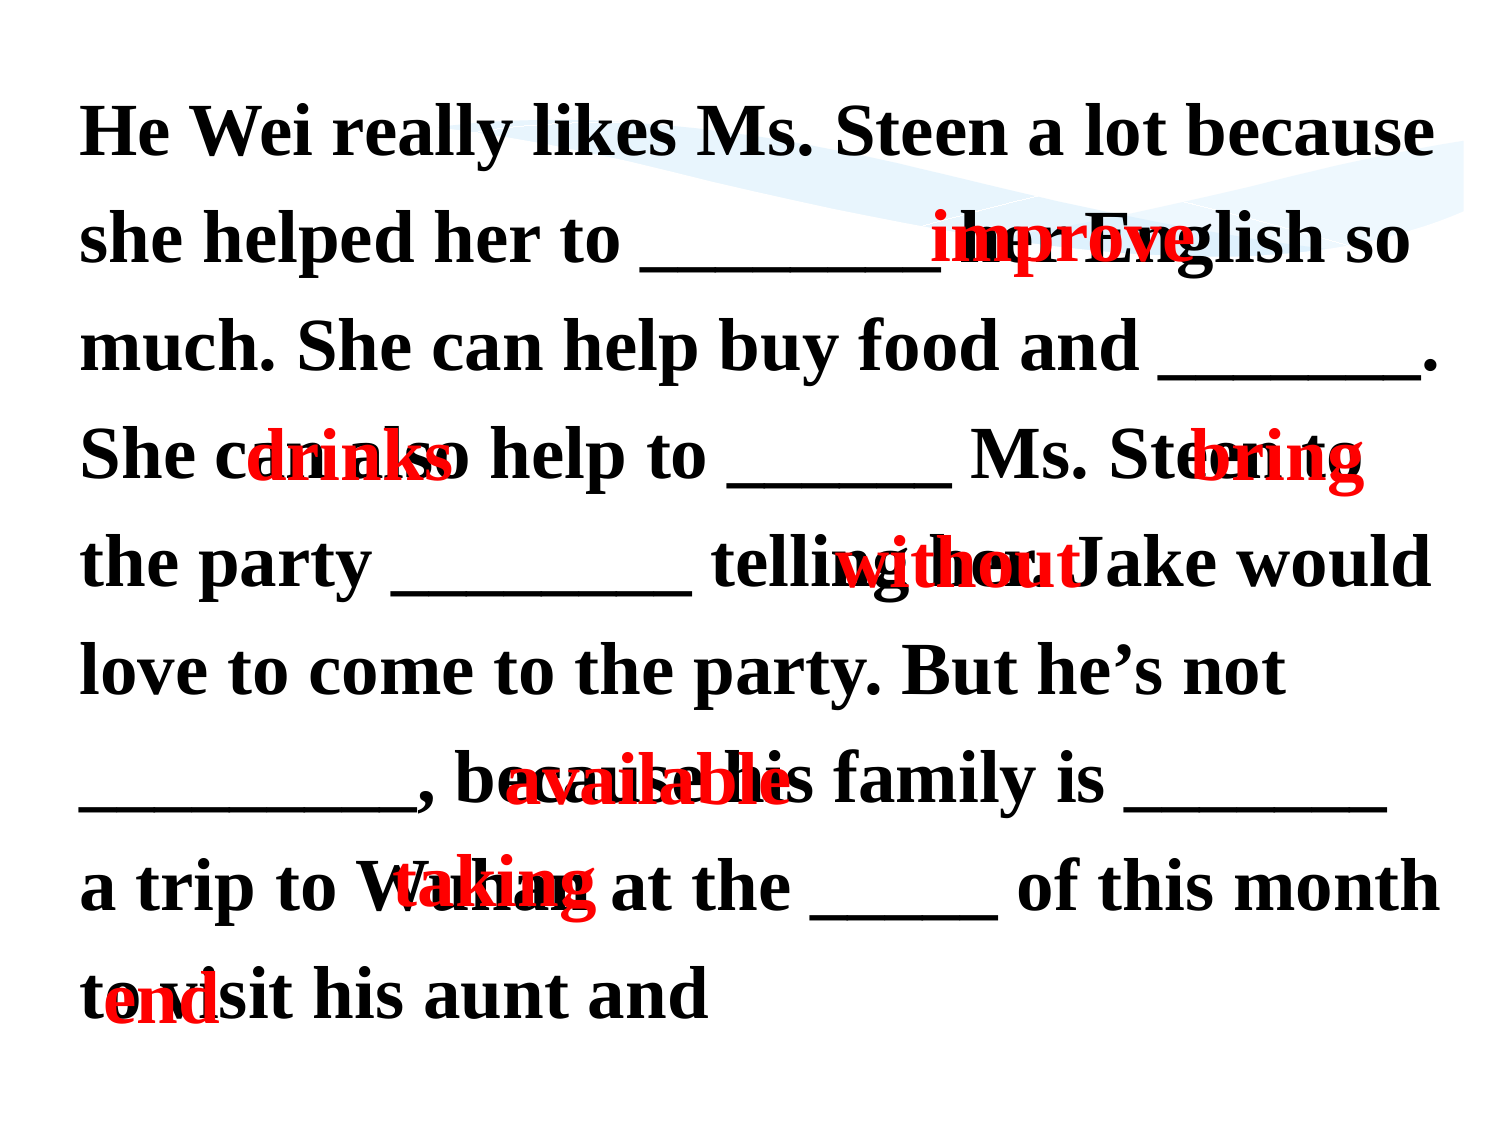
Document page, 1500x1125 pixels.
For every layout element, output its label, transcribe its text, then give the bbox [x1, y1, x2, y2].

text_box end [88, 923, 266, 1047]
text_box drinks [230, 380, 479, 504]
text_box without [820, 486, 1117, 610]
text_box improve [915, 161, 1223, 284]
text_box He Wei really likes Ms. Steen a lot because she helped her to ________ her English so much. She can help buy food and _______. She can also help to ______ Ms. Steen to the party ________ telling her. Jake would love to come to the party. But he’s not _________, because his family is _______ a trip to Wuhan at the _____ of this month to visit his aunt and [64, 54, 1459, 1041]
text_box available [490, 704, 857, 828]
text_box taking [377, 805, 621, 929]
text_box bring [1175, 380, 1388, 504]
